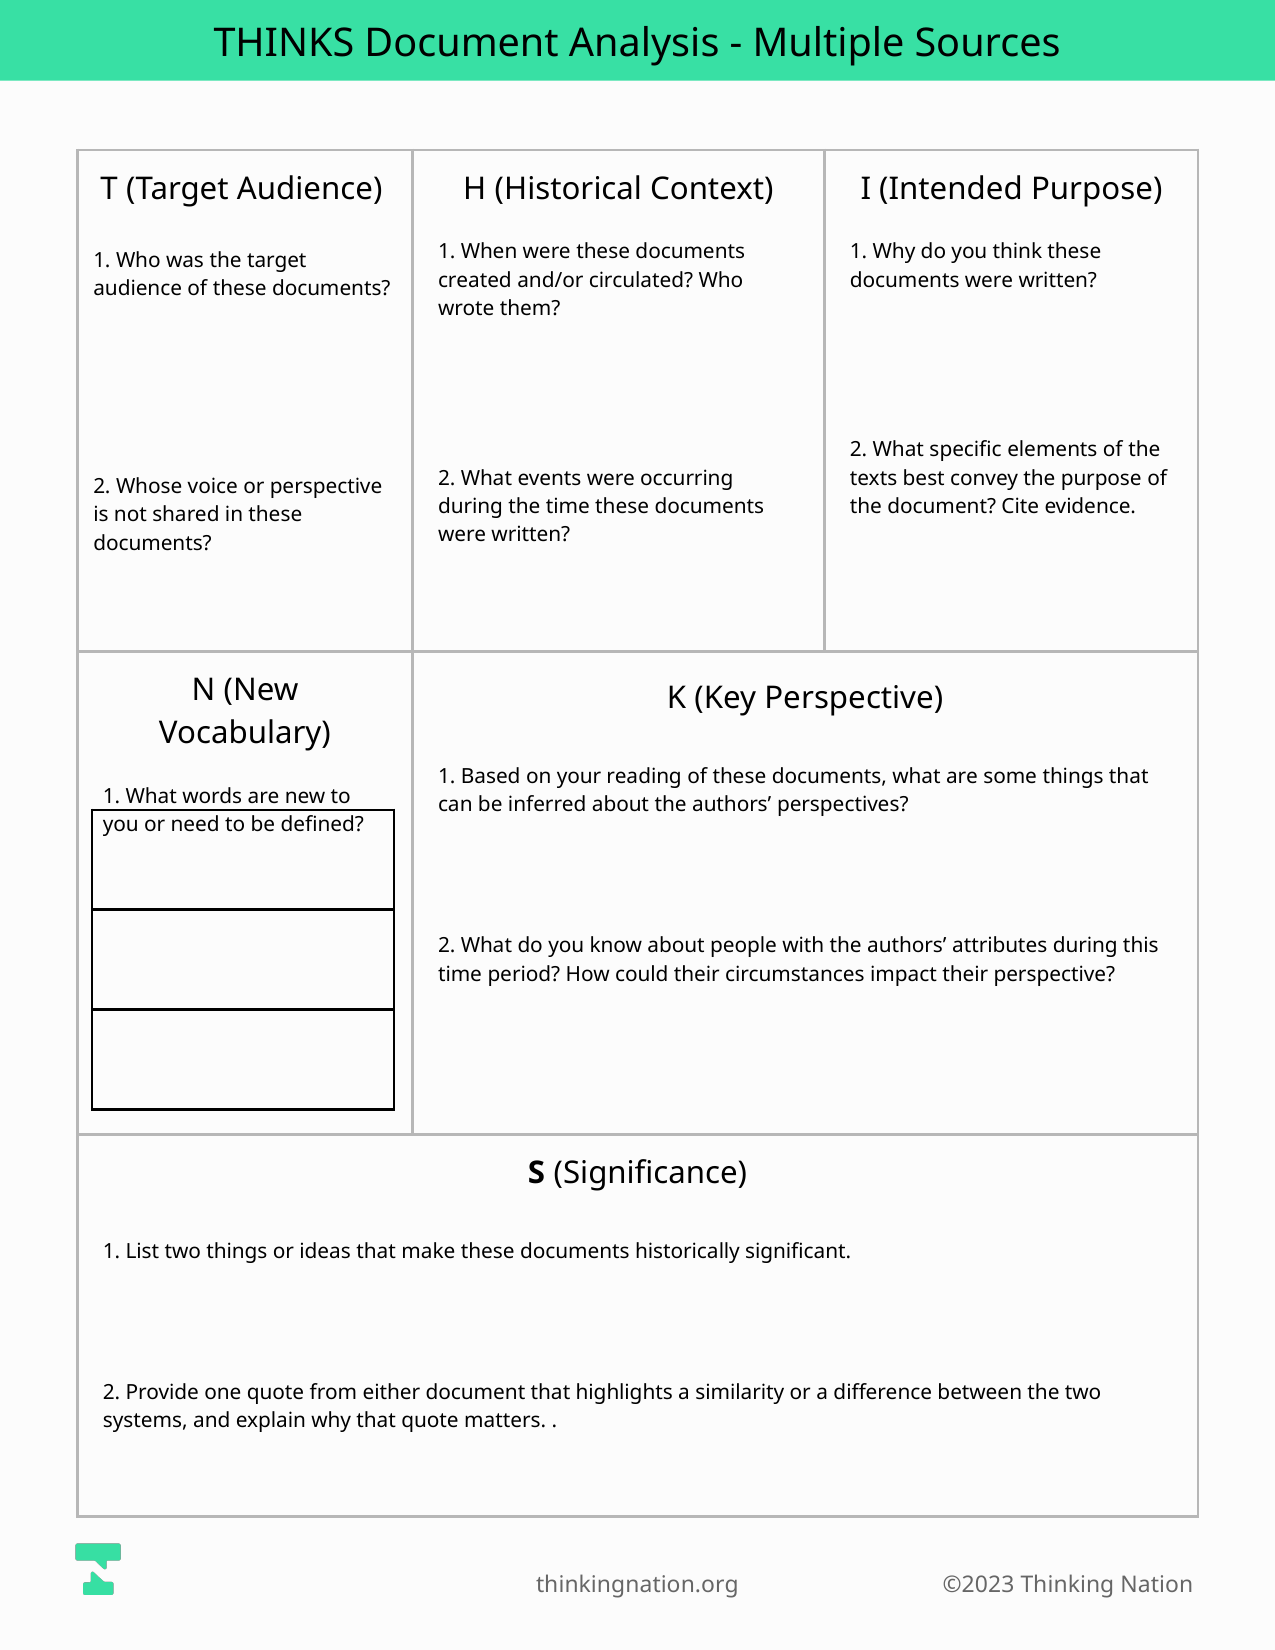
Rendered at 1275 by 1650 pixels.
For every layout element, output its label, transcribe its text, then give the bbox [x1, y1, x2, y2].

table_header H (Historical Context) 1. When were these documents created and/or circulated? Who wrote them? 2. What events were occurring during the time these documents were written? [414, 151, 823, 650]
table_cell N (New Vocabulary) 1. What words are new to you or need to be defined? [79, 653, 411, 1133]
table_cell [93, 911, 393, 1008]
table_header T (Target Audience) 1. Who was the target audience of these documents? 2. Whose voice or perspective is not shared in these documents? [79, 151, 411, 650]
picture [62, 1533, 134, 1605]
table_header I (Intended Purpose) 1. Why do you think these documents were written? 2. What specific elements of the texts best convey the purpose of the document? Cite evidence. [826, 151, 1197, 650]
table_header [93, 811, 393, 908]
table_cell S (Significance) 1. List two things or ideas that make these documents historically significant. 2. Provide one quote from either document that highlights a similarity or a difference between the two systems, and explain why that quote matters. . [79, 1136, 1197, 1515]
table_cell [93, 1011, 393, 1108]
text_box thinkingnation.org [486, 1553, 789, 1605]
table_cell K (Key Perspective) 1. Based on your reading of these documents, what are some things that can be inferred about the authors’ perspectives? 2. What do you know about people with the authors’ attributes during this time period? How could their circumstances impact their perspective? [414, 653, 1197, 1133]
text_box ©2023 Thinking Nation [907, 1553, 1210, 1605]
text_box THINKS Document Analysis - Multiple Sources [0, 0, 1275, 81]
